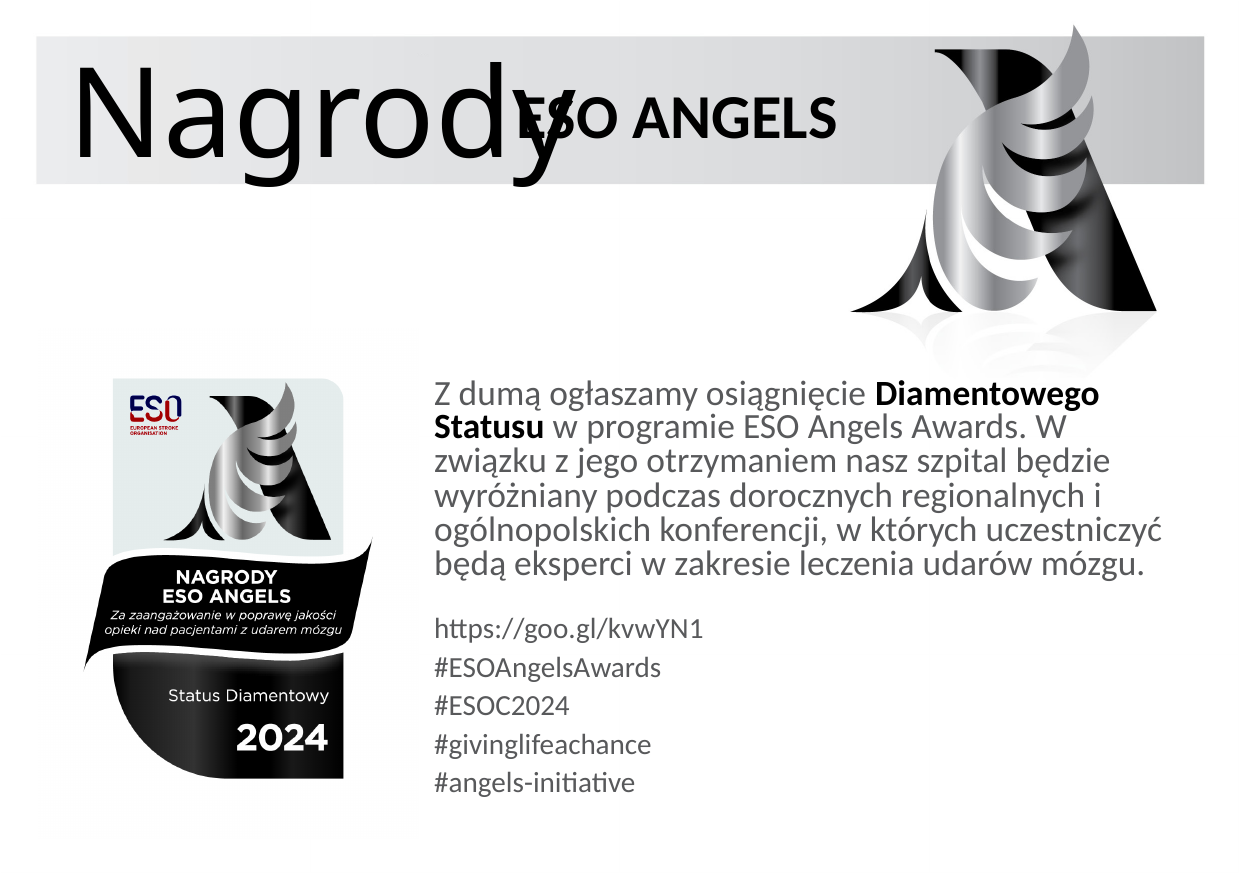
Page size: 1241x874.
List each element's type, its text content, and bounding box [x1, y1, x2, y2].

list Z dumą ogłaszamy osiągnięcie Diamentowego Statusu w programie ESO Angels Awards. W związku z jego otrzymaniem nasz szpital będzie wyróżniany podczas dorocznych regionalnych i ogólnopolskich konferencji, w których uczestniczyć będą eksperci w zakresie leczenia udarów mózgu. https://goo.gl/kvwYN1 #ESOAngelsAwards #ESOC2024 #givinglifeachance #angels-initiative [419, 370, 1187, 874]
picture [1, 1, 1239, 873]
text_box Nagrody [53, 54, 370, 189]
text_box ESO ANGELS [501, 86, 1187, 154]
